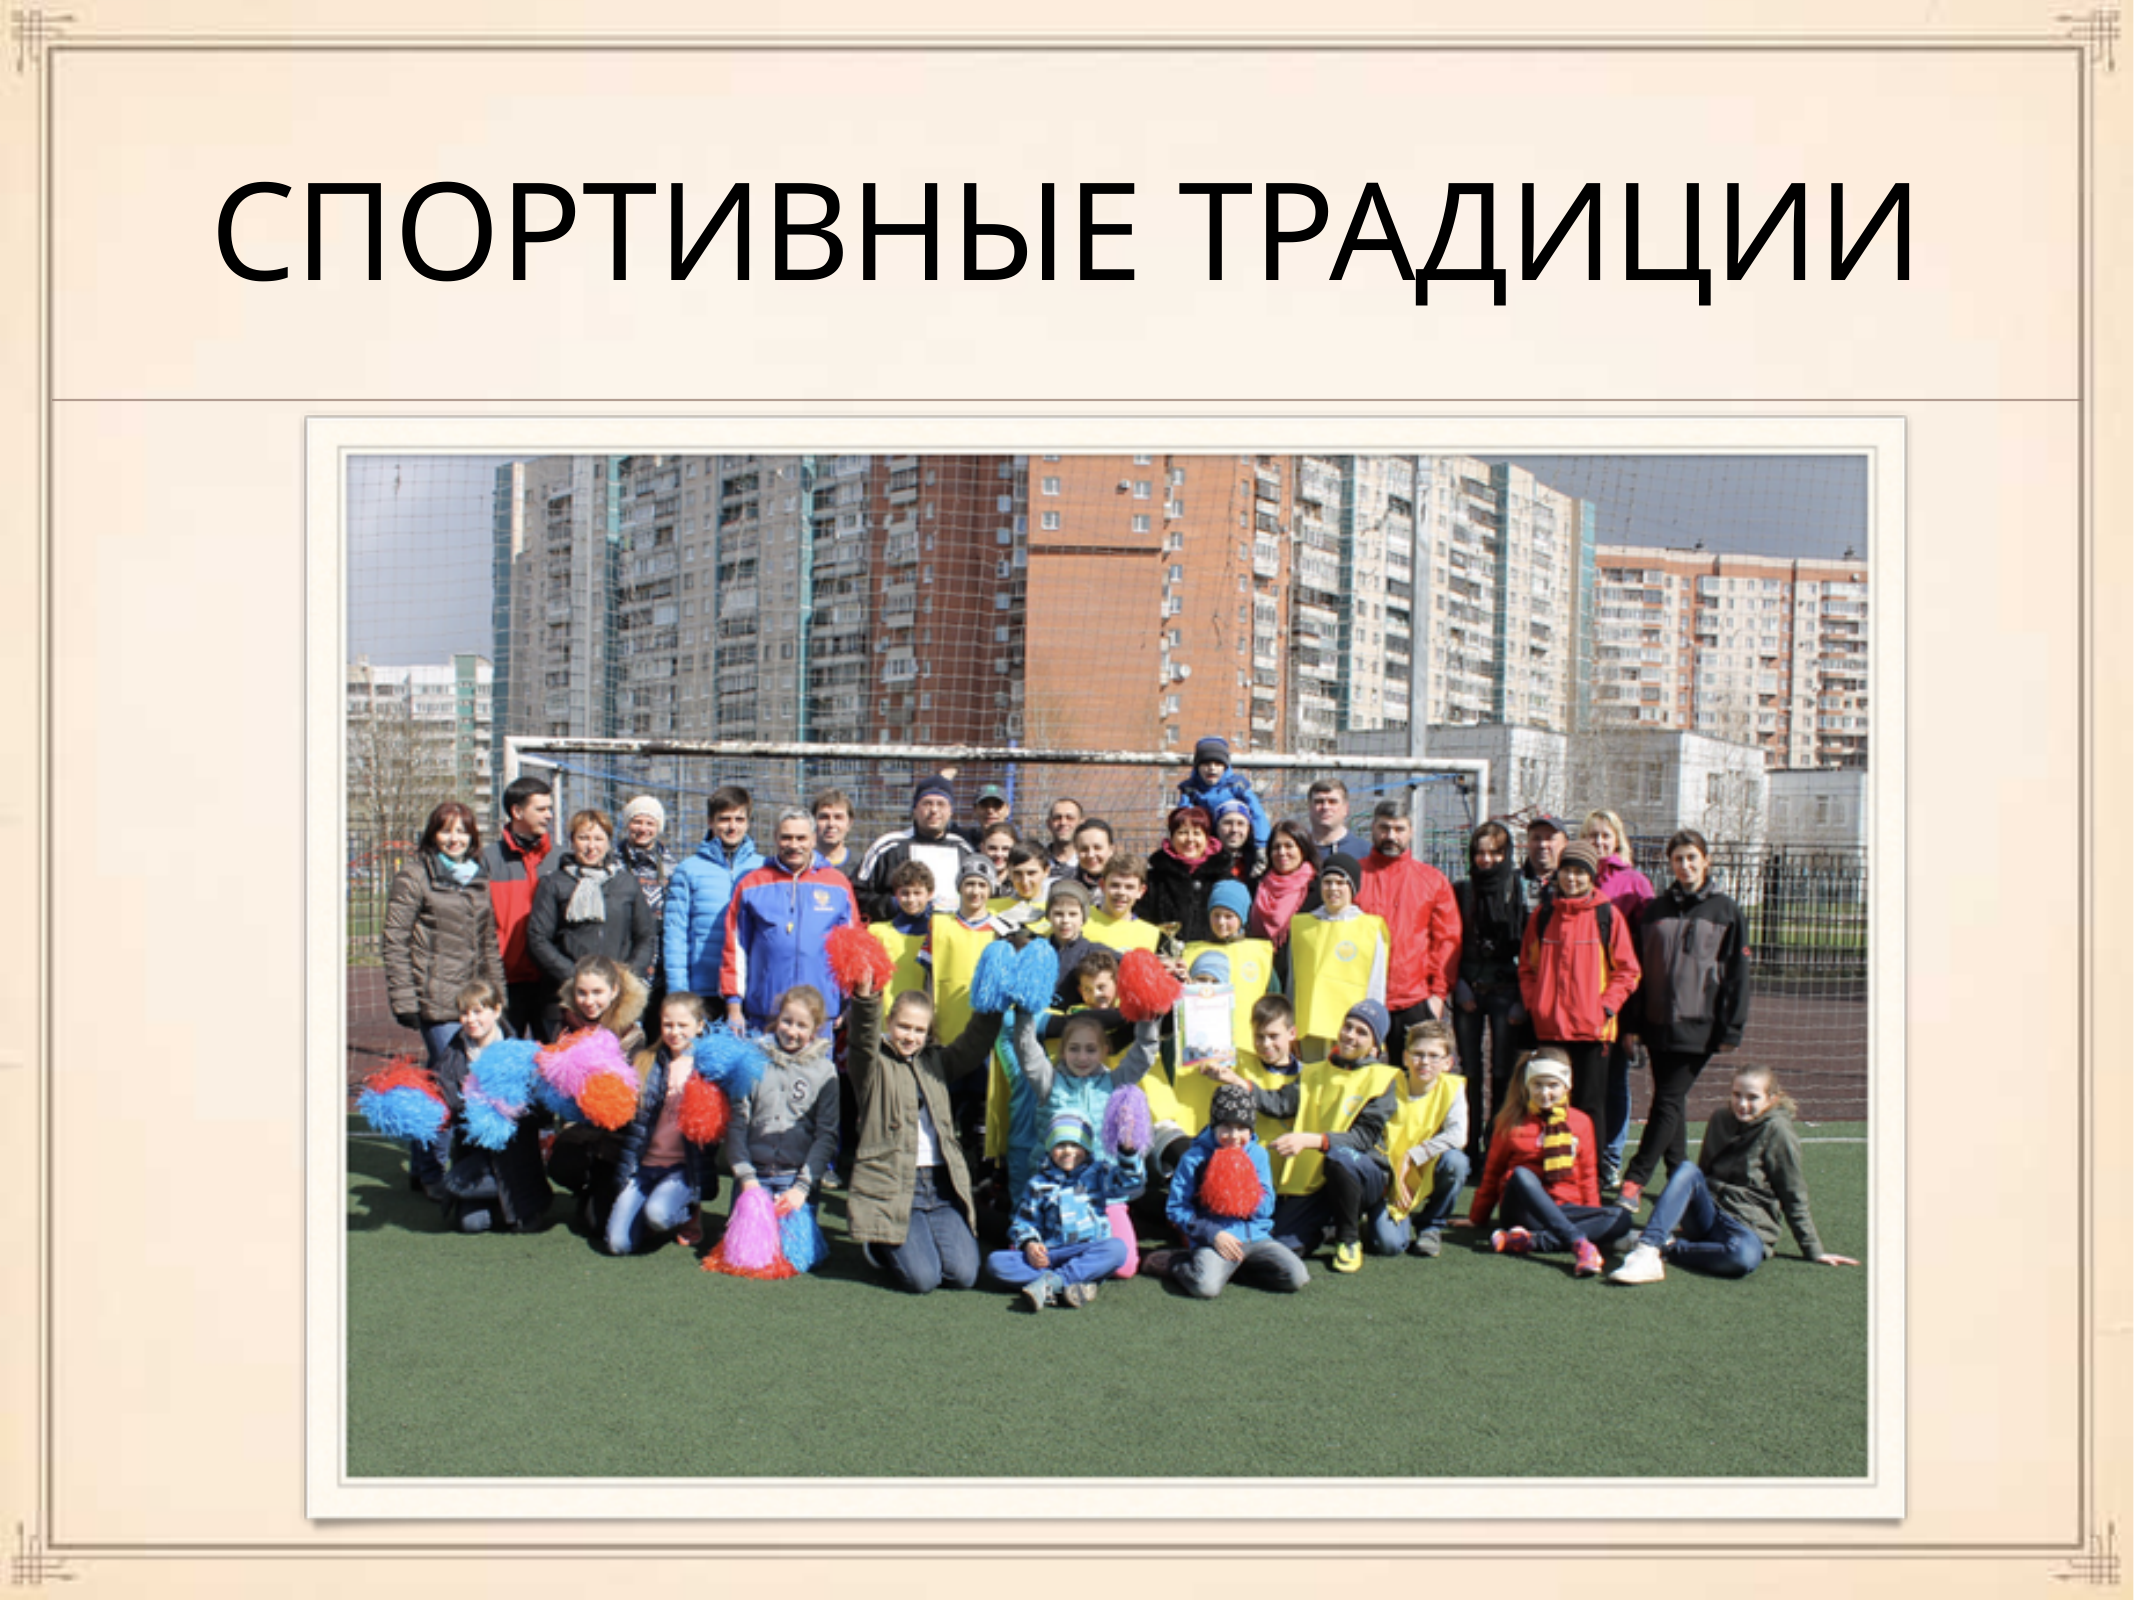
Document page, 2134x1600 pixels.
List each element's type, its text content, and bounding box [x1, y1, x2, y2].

title Спортивные традиции [139, 136, 1995, 347]
picture [0, 0, 2134, 1600]
